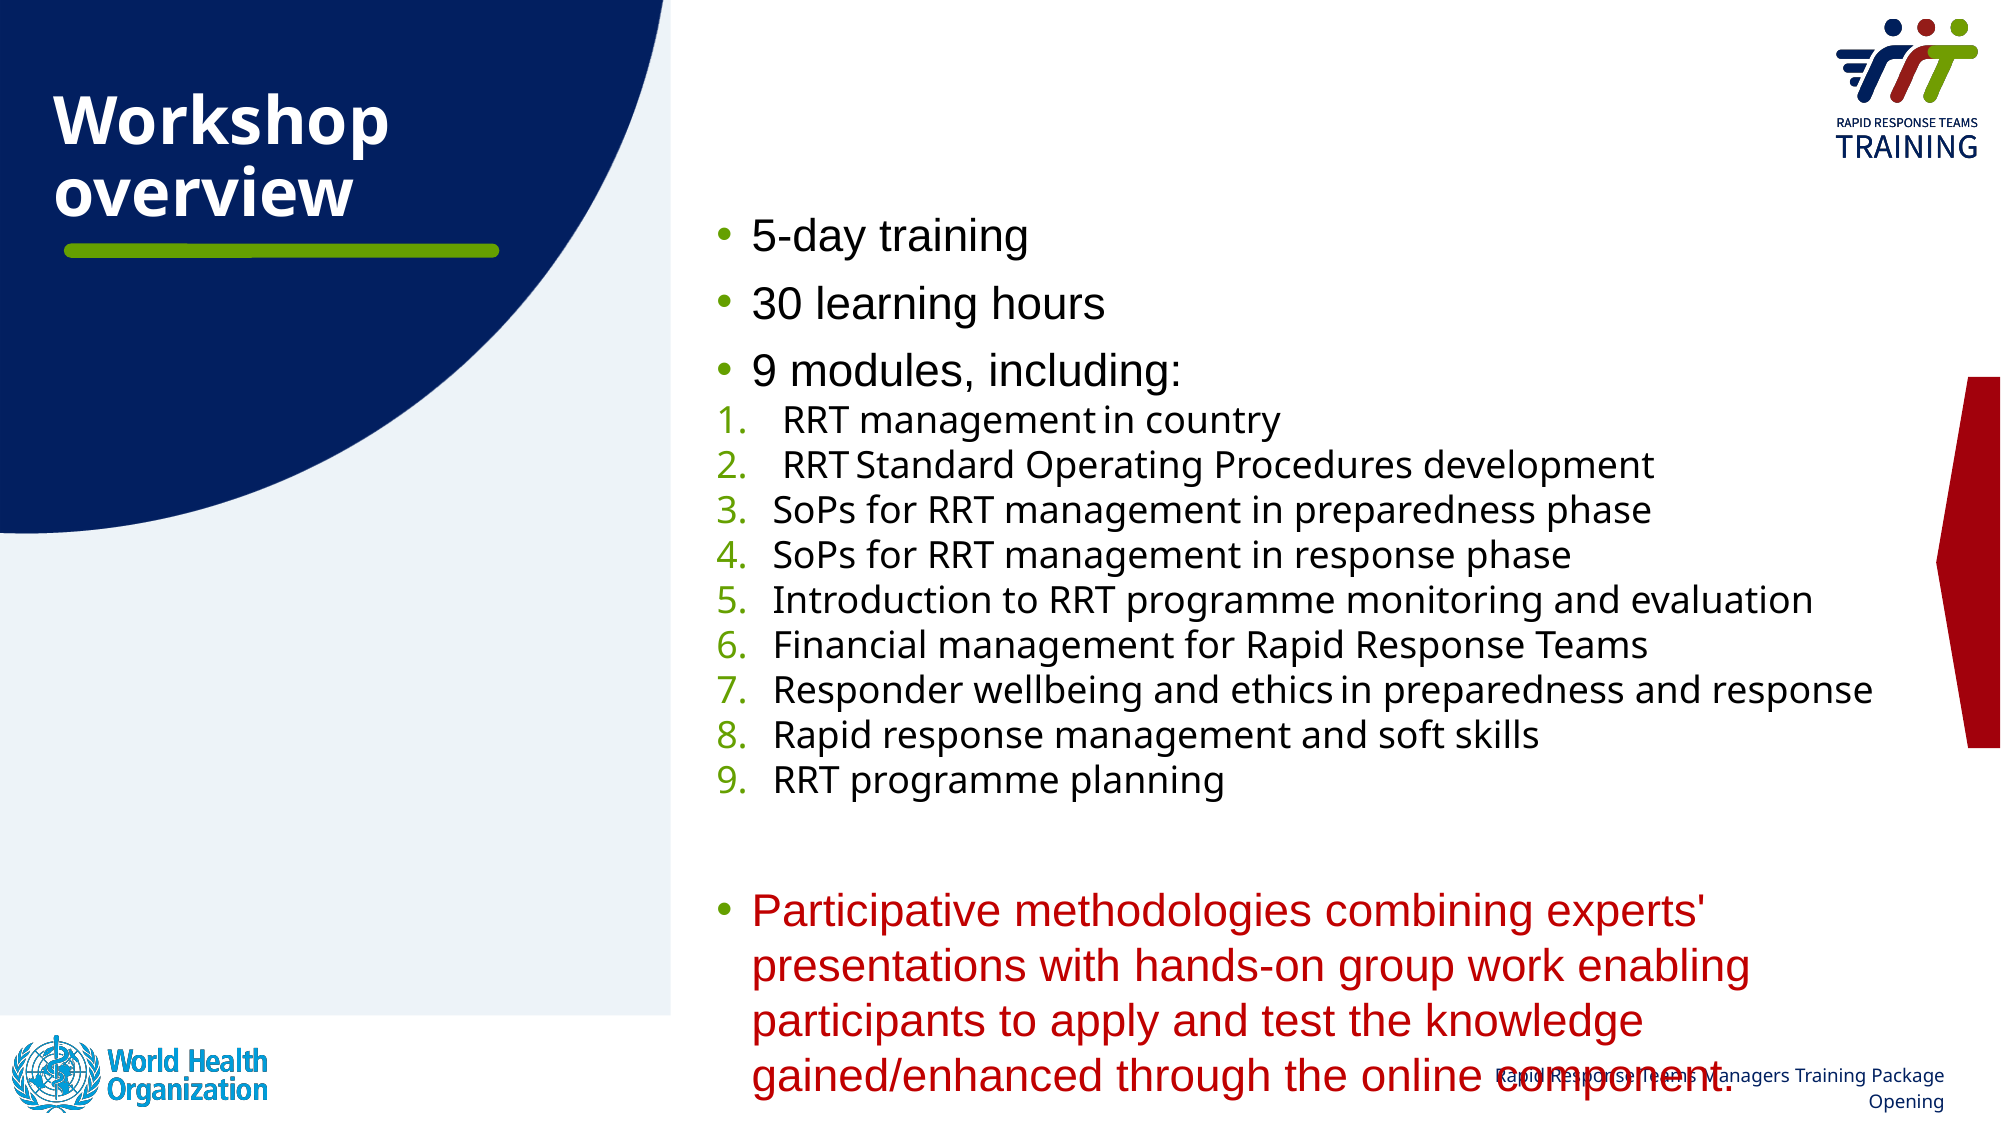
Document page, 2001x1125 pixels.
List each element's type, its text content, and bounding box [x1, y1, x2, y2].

picture [40, 1062, 47, 1070]
picture [0, 0, 670, 538]
picture [1835, 19, 1978, 167]
picture [24, 1054, 36, 1087]
picture [30, 1083, 37, 1091]
title Workshop overview [45, 0, 583, 318]
text_box 5-day training 30 learning hours 9 modules, including: RRT management in country RRT Standard Operating Procedures development SoPs for RRT management in preparedness phase SoPs for RRT management in response phase Introduction to RRT programme monitoring and evaluation Financial management for Rapid Response Teams Responder wellbeing and ethics in preparedness and response Rapid response management and soft skills RRT programme planning Participative methodologies combining experts' presentations with hands-on group work enabling participants to apply and test the knowledge gained/enhanced through the online component. [708, 198, 1905, 1109]
picture [36, 1088, 78, 1105]
picture [34, 1054, 43, 1078]
picture [71, 1053, 90, 1091]
picture [50, 1108, 62, 1113]
picture [59, 1035, 267, 1113]
picture [46, 1056, 54, 1062]
picture [12, 1035, 54, 1068]
picture [22, 1062, 26, 1077]
picture [12, 1083, 48, 1113]
